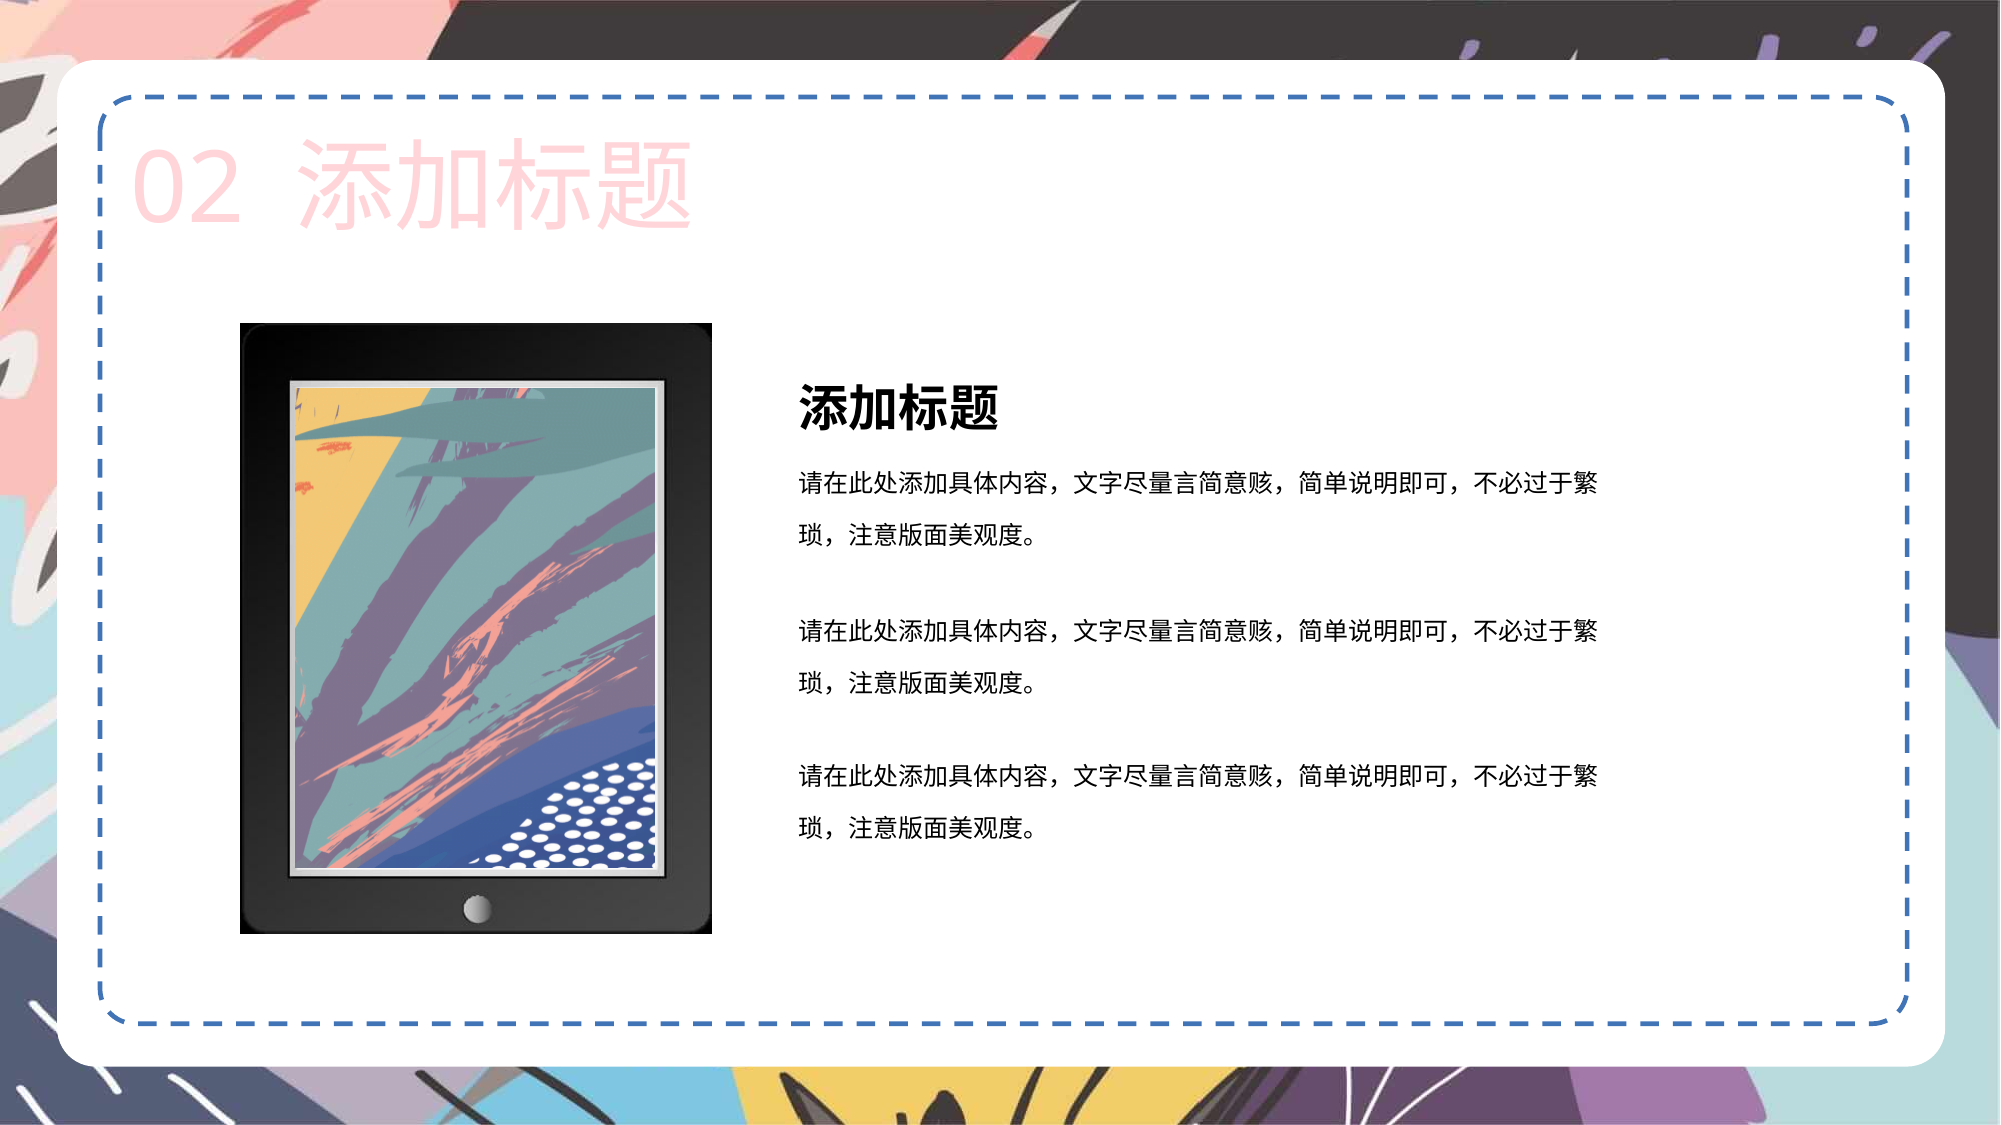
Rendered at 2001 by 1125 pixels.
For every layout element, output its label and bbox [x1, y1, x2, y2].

text_box [784, 356, 1639, 551]
text_box [57, 60, 1946, 1067]
picture [0, 0, 2000, 1125]
text_box [239, 323, 711, 934]
